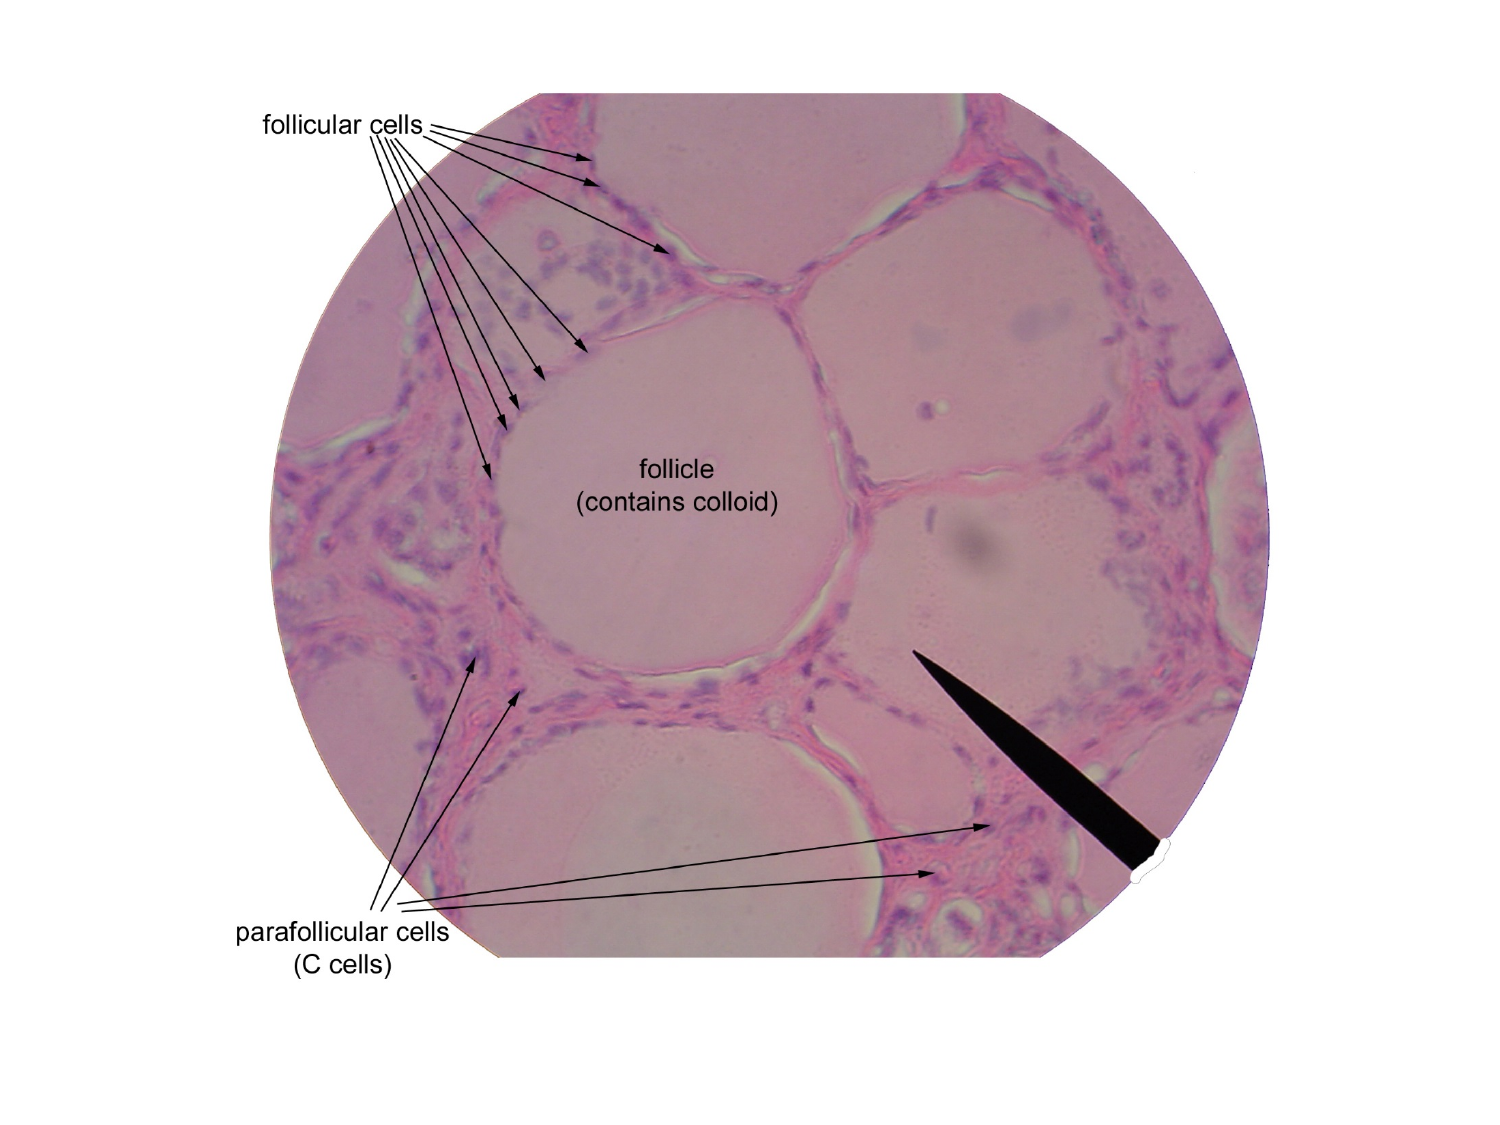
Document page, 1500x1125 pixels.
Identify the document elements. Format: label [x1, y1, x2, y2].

list [220, 59, 1313, 991]
